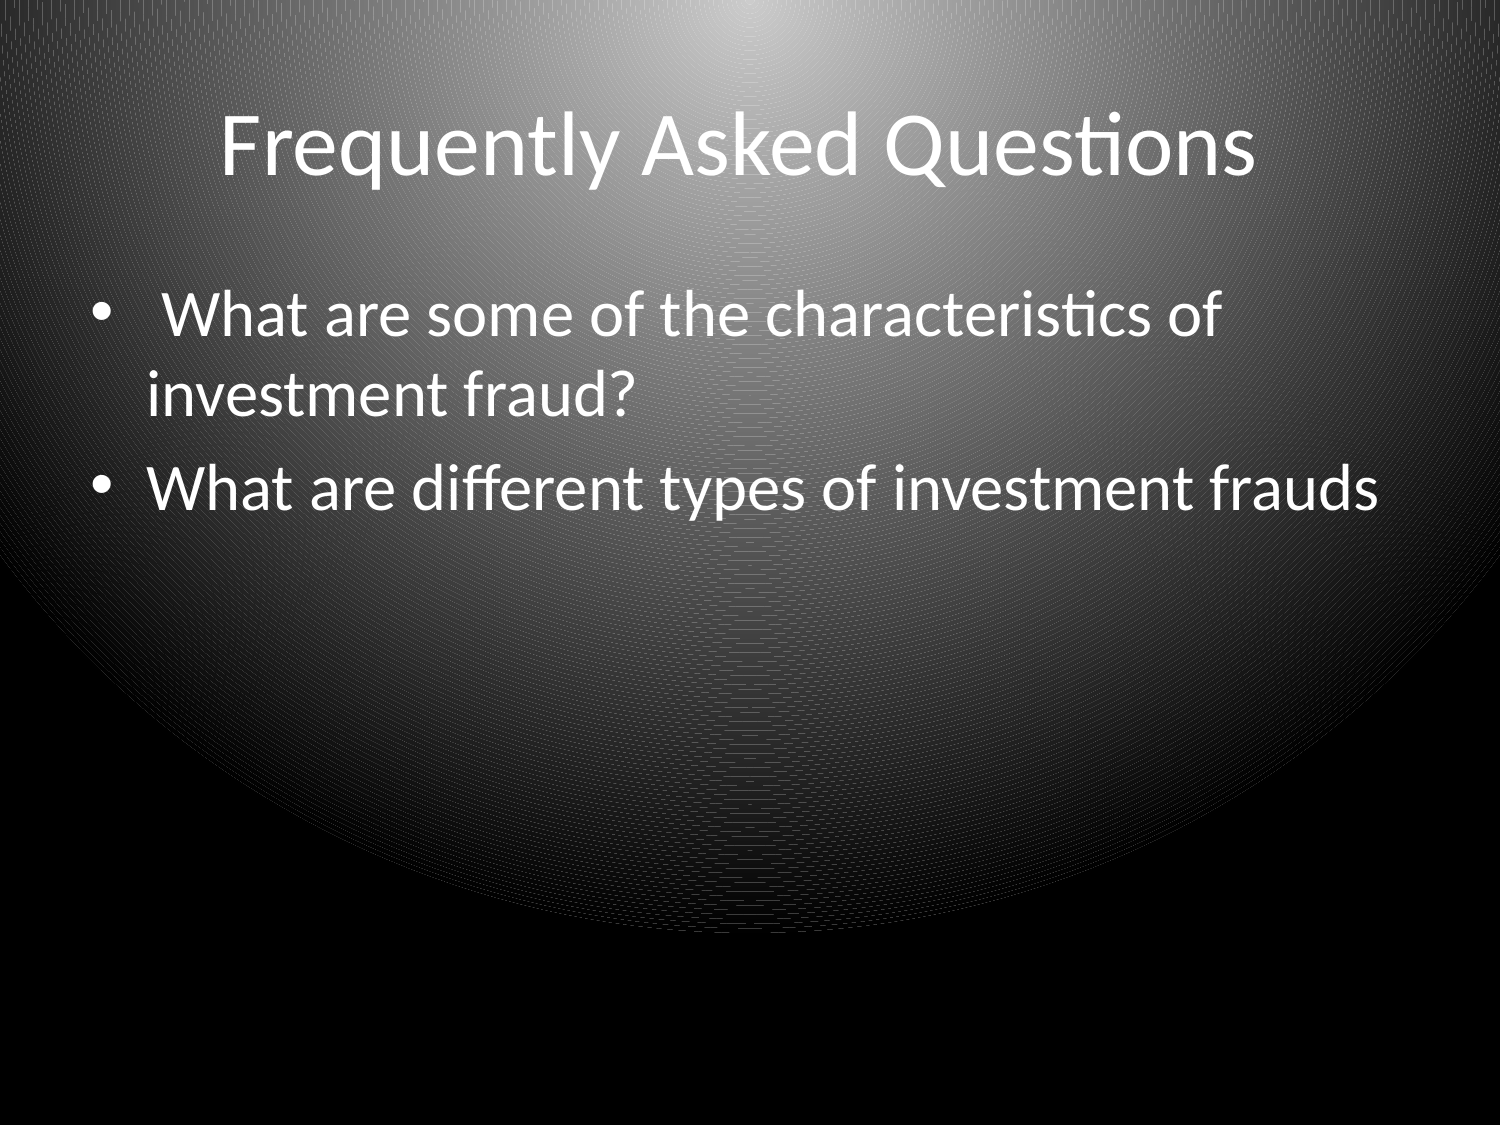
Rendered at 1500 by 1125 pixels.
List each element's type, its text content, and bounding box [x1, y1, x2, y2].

title Frequently Asked Questions [75, 45, 1425, 233]
list What are some of the characteristics of investment fraud? What are different types of investment frauds [75, 262, 1425, 1005]
